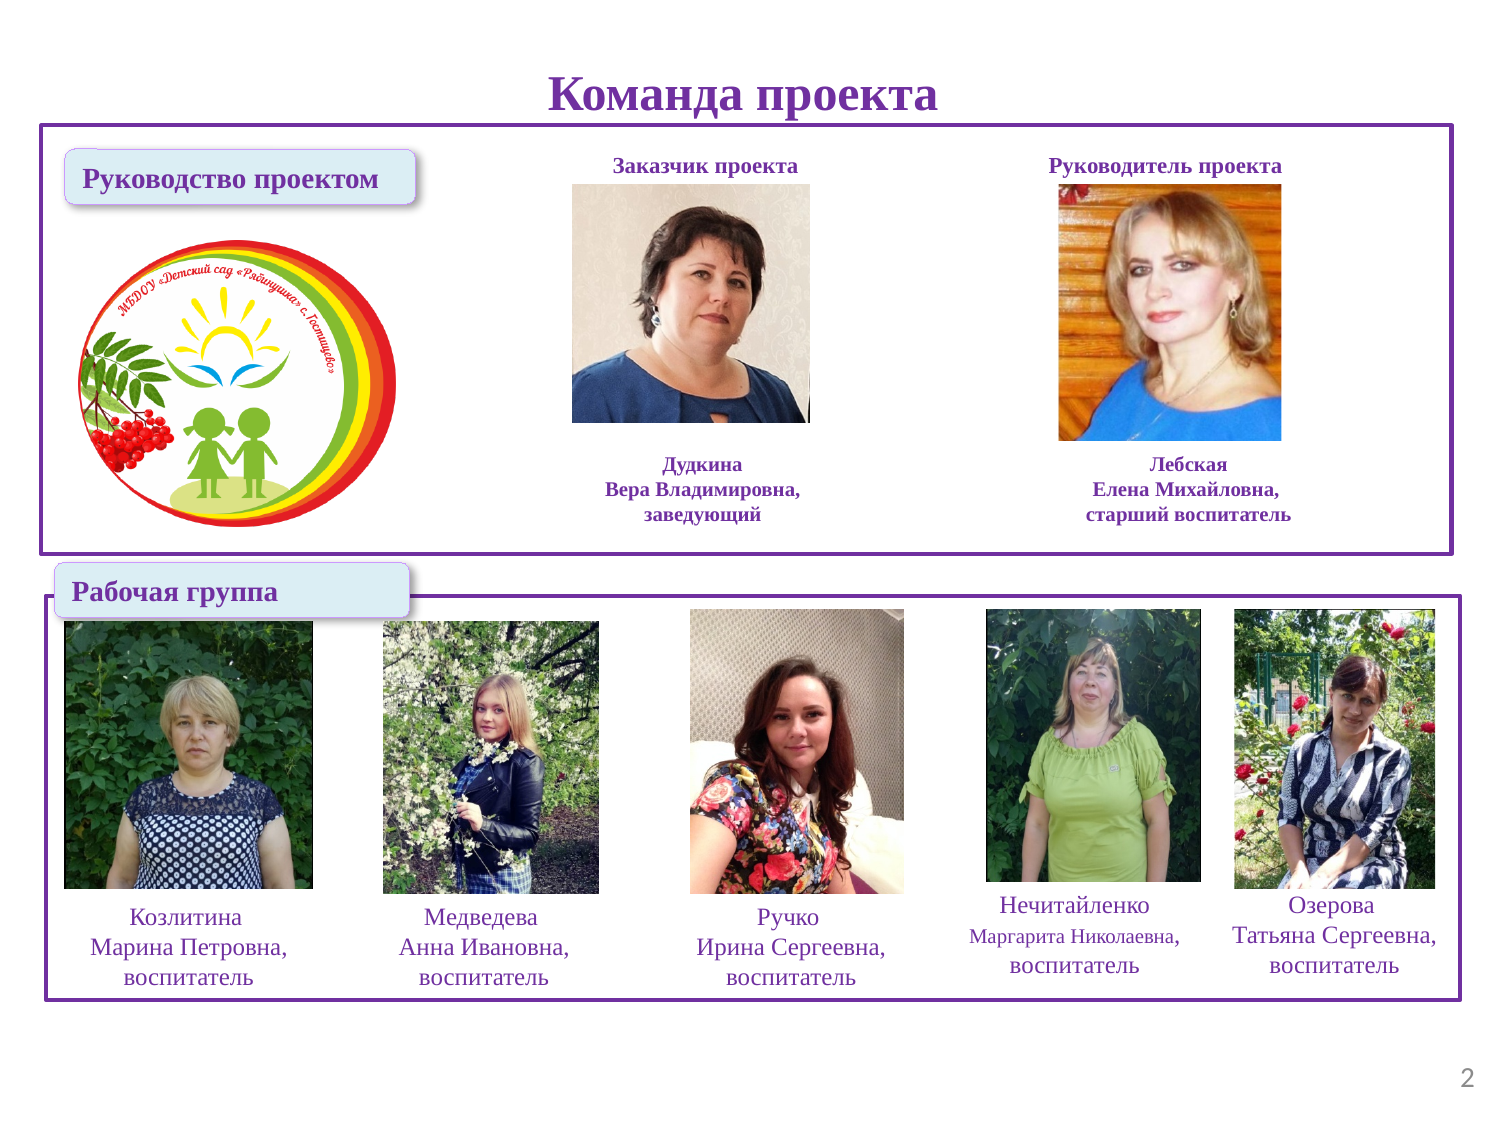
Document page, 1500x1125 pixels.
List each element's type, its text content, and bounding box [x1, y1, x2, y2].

text_box Рабочая группа проекта [54, 562, 410, 618]
slide_number 2 [1139, 1045, 1490, 1106]
text_box Озерова Татьяна Сергеевна, воспитатель [1210, 881, 1459, 986]
text_box Нечитайленко Маргарита Николаевна, воспитатель [950, 881, 1199, 986]
text_box Руководство проектом [64, 148, 416, 205]
picture [572, 184, 810, 423]
text_box Медведева Анна Ивановна, воспитатель [360, 893, 609, 998]
text_box Козлитина Марина Петровна, воспитатель [64, 894, 313, 998]
picture [690, 609, 904, 894]
picture [64, 621, 313, 889]
text_box [44, 594, 1462, 1002]
picture [985, 609, 1202, 882]
picture [383, 621, 599, 894]
text_box Руководитель проекта [929, 150, 1294, 178]
picture [1056, 184, 1282, 442]
text_box Заказчик проекта [579, 150, 832, 178]
title Команда проекта [40, 54, 1459, 127]
text_box [39, 123, 1454, 556]
picture [1233, 609, 1436, 889]
text_box Лебская Елена Михайловна, старший воспитатель [1071, 450, 1306, 526]
picture [77, 240, 396, 527]
text_box Дудкина Вера Владимировна, заведующий [603, 450, 802, 526]
text_box Ручко Ирина Сергеевна, воспитатель [667, 893, 916, 998]
